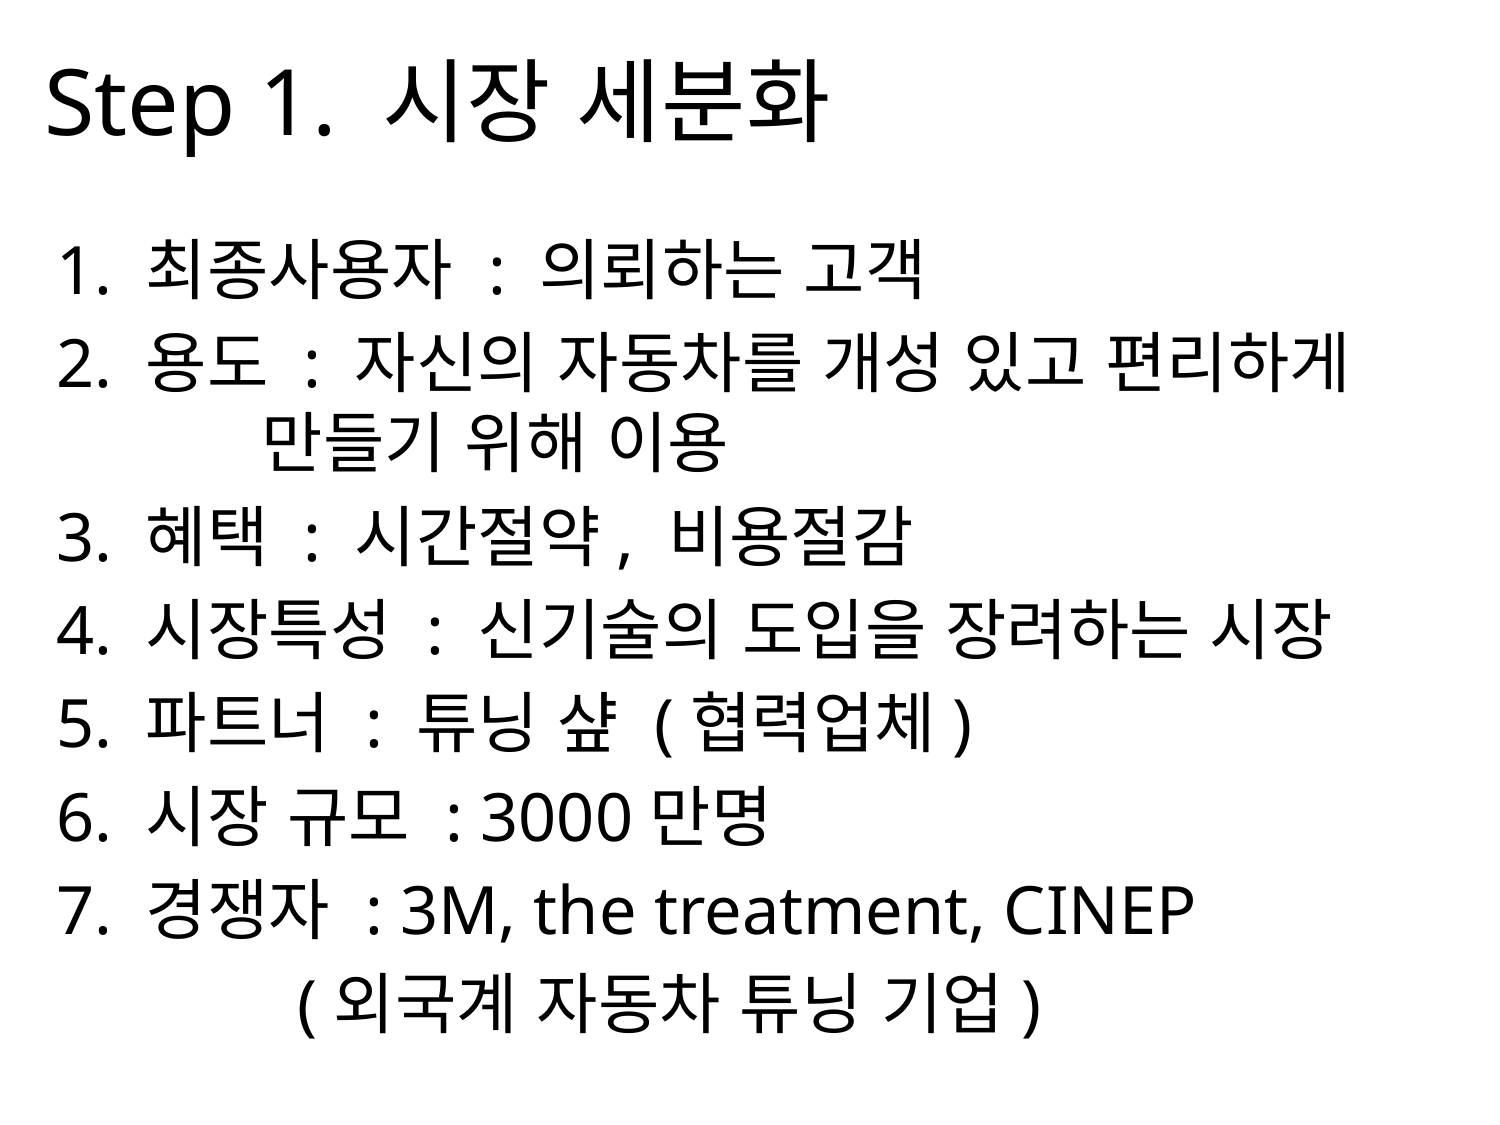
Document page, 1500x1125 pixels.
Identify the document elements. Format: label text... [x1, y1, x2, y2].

title Step 1. 시장 세분화 [5, 5, 1356, 193]
list 1. 최종사용자 : 의뢰하는 고객 2. 용도 : 자신의 자동차를 개성 있고 편리하게 만들기 위해 이용 3. 혜택 : 시간절약, 비용절감 4. 시장특성 : 신기술의 도입을 장려하는 시장 5. 파트너 : 튜닝 샾 (협력업체) 6. 시장 규모 : 3000만명 7. 경쟁자 : 3M, the treatment, CINEP (외국계 자동차 튜닝 기업) [41, 219, 1471, 1094]
